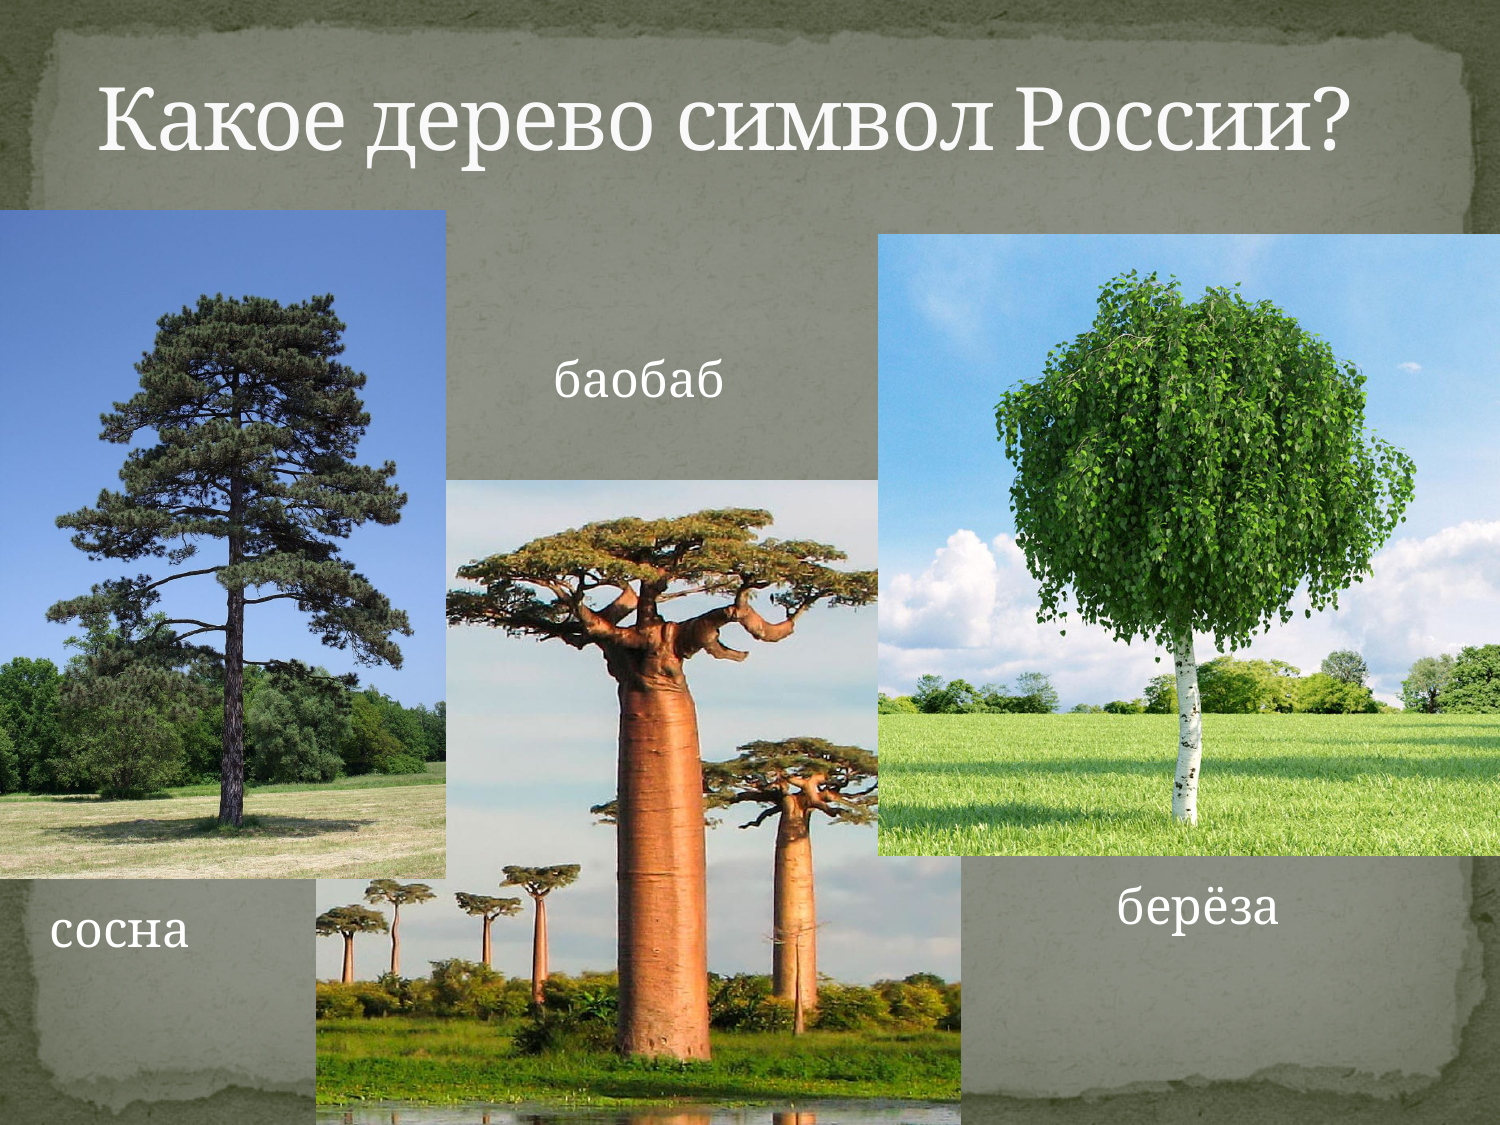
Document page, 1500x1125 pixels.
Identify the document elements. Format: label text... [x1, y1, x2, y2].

title Какое дерево символ России? [81, 35, 1433, 176]
text_box баобаб [539, 339, 774, 415]
picture [316, 234, 1500, 1125]
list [2, 213, 445, 878]
text_box берёза [1101, 867, 1395, 942]
text_box сосна [35, 890, 246, 966]
